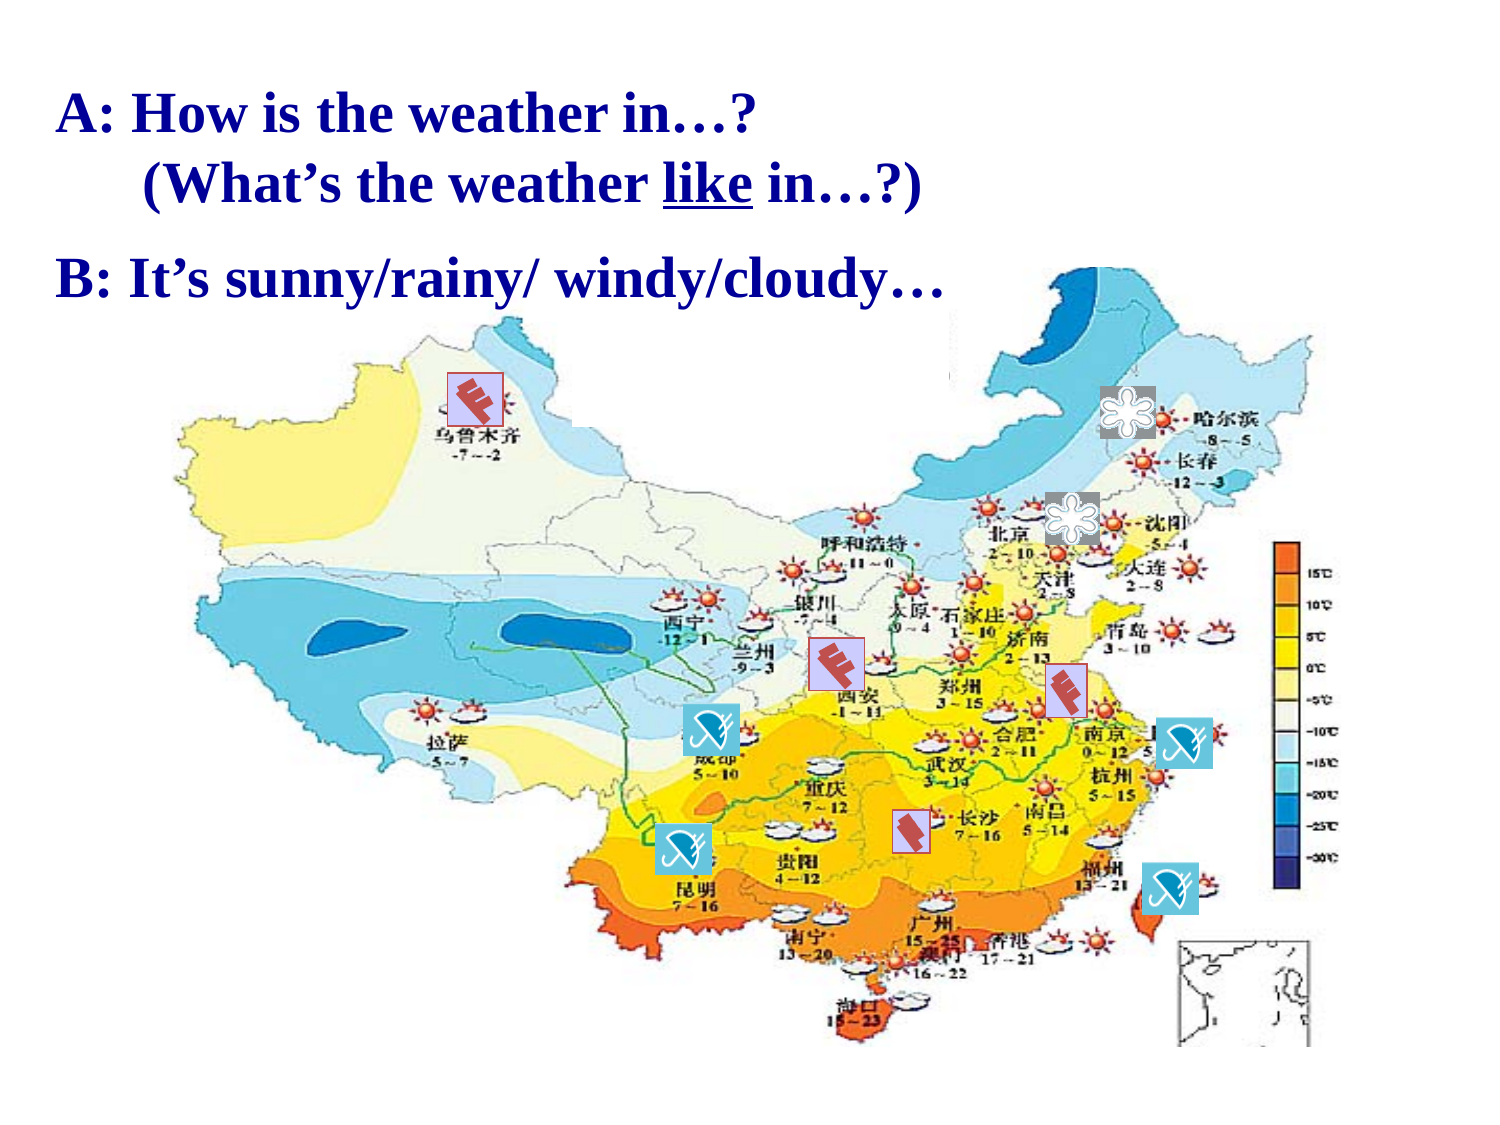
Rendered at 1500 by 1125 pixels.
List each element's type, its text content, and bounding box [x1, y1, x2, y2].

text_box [1045, 663, 1088, 718]
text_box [892, 809, 931, 854]
text_box A: How is the weather in…? (What’s the weather like in…?) [41, 66, 987, 222]
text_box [447, 372, 504, 427]
picture [170, 266, 1341, 1048]
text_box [808, 637, 865, 691]
text_box B: It’s sunny/rainy/ windy/cloudy… [41, 231, 1034, 317]
